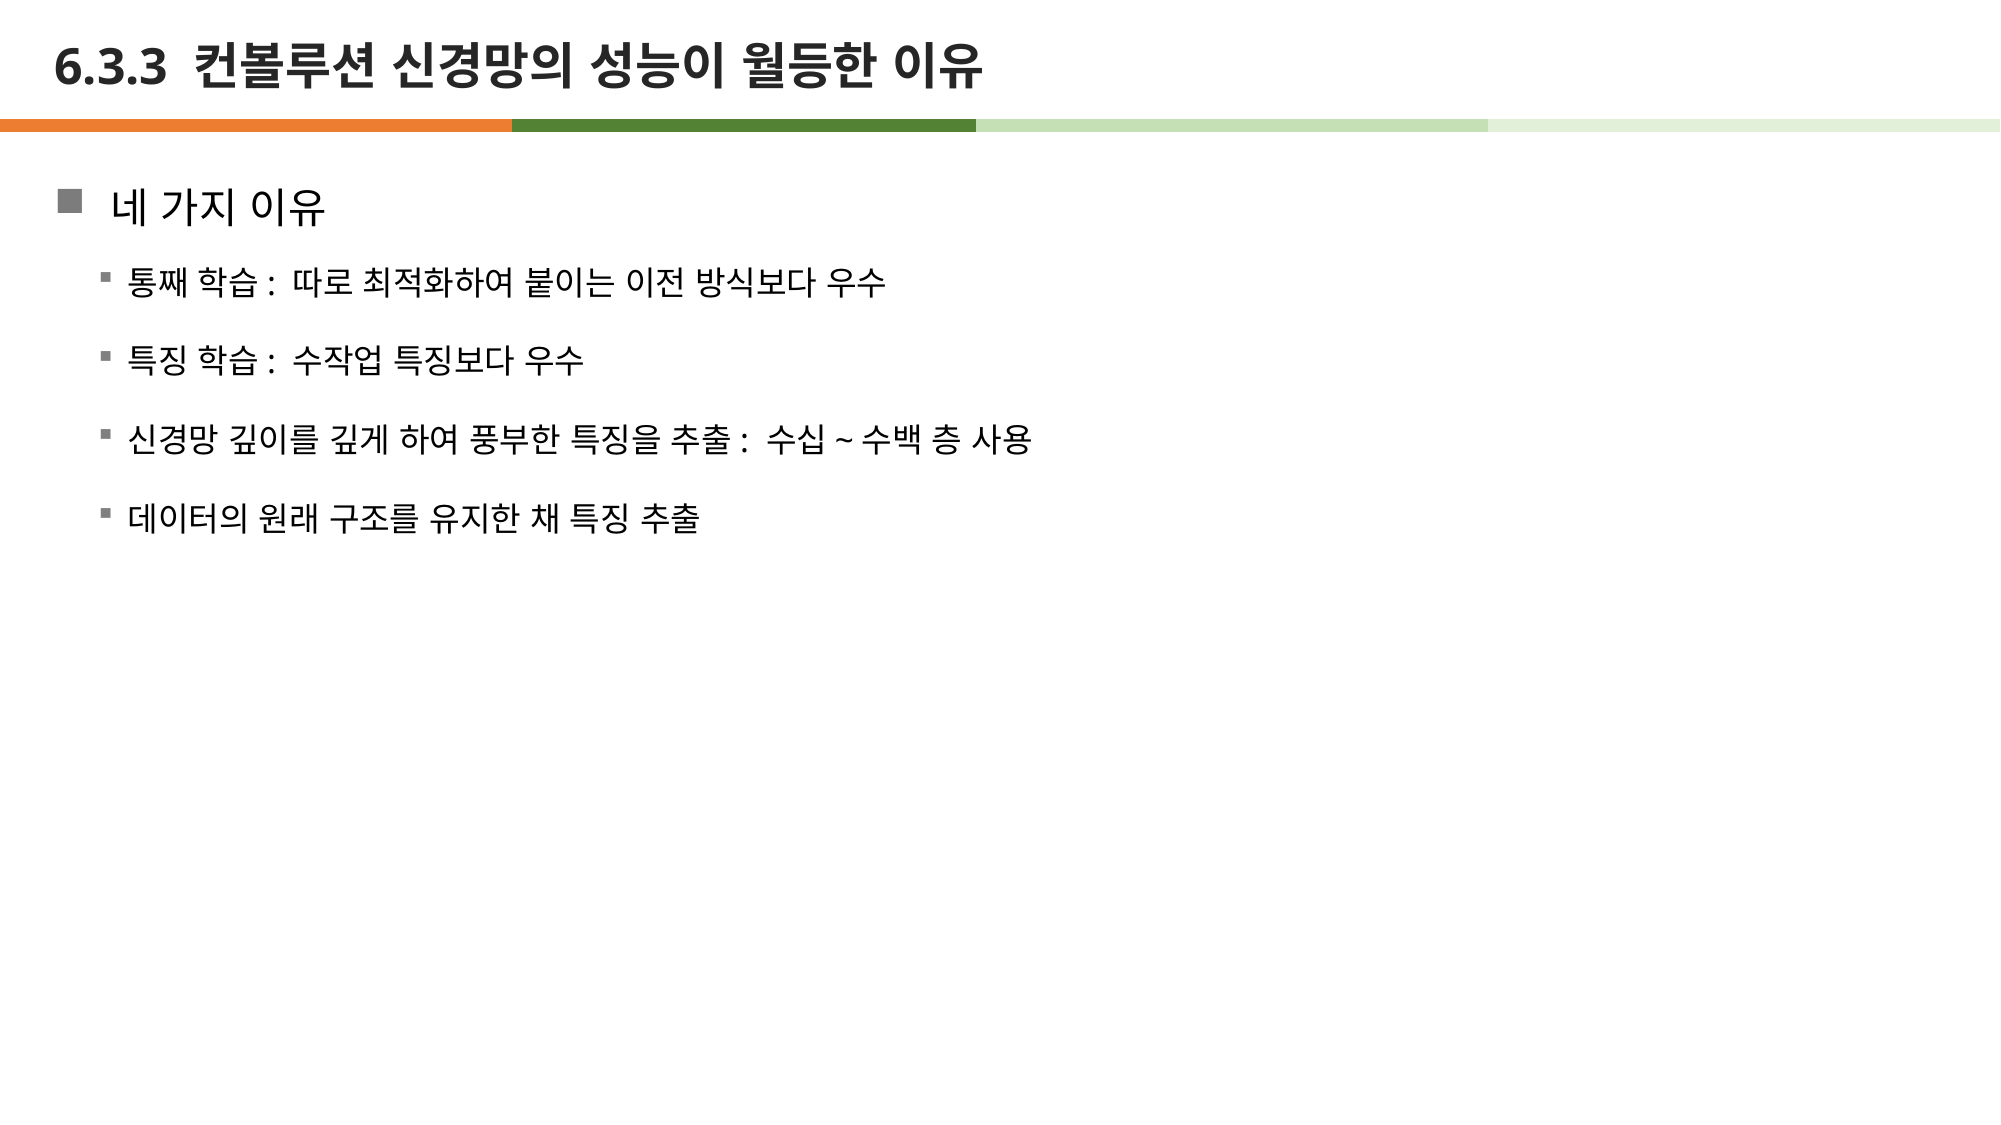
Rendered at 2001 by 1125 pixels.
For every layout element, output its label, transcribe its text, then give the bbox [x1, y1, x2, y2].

title 6.3.3 컨볼루션 신경망의 성능이 월등한 이유 [39, 23, 1693, 114]
list 네 가지 이유 통째 학습: 따로 최적화하여 붙이는 이전 방식보다 우수 특징 학습: 수작업 특징보다 우수 신경망 깊이를 깊게 하여 풍부한 특징을 추출: 수십~수백 층 사용 데이터의 원래 구조를 유지한 채 특징 추출 [39, 149, 1961, 1083]
